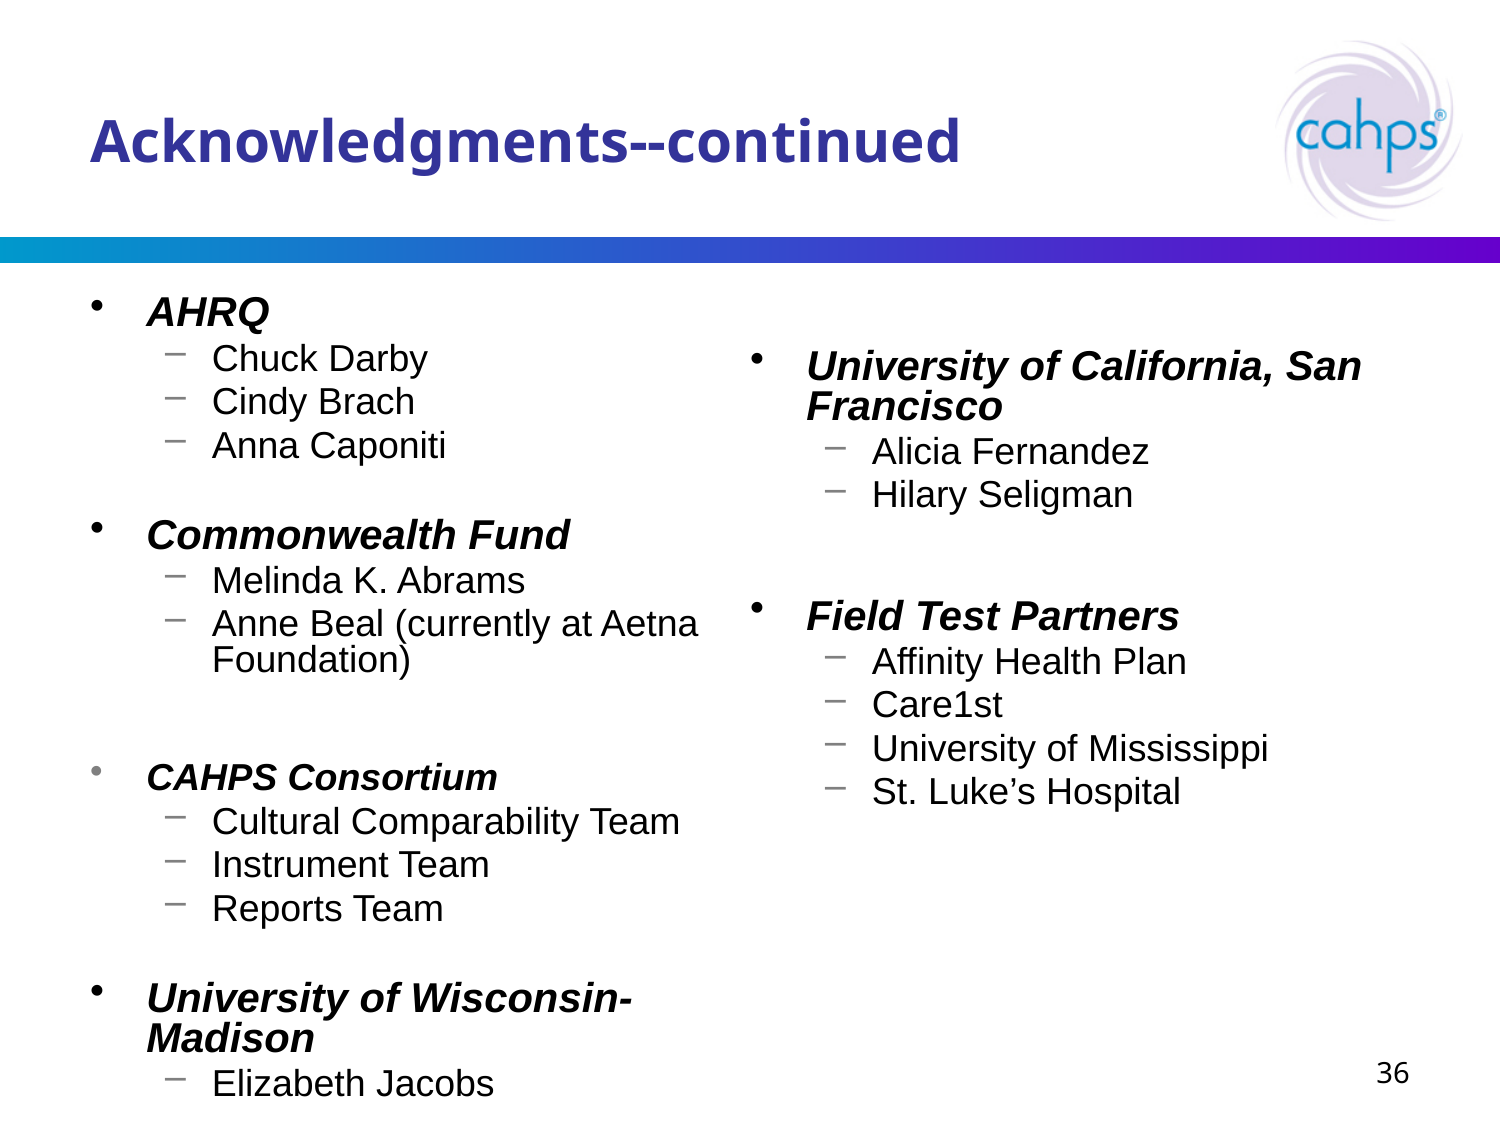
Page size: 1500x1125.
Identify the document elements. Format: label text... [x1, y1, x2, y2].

list AHRQ Chuck Darby Cindy Brach Anna Caponiti Commonwealth Fund Melinda K. Abrams Anne Beal (currently at Aetna Foundation) CAHPS Consortium Cultural Comparability Team Instrument Team Reports Team University of Wisconsin- Madison Elizabeth Jacobs University of California, San Francisco Alicia Fernandez Hilary Seligman Field Test Partners Affinity Health Plan Care1st University of Mississippi St. Luke’s Hospital [75, 287, 1425, 1005]
title Acknowledgments--continued [75, 45, 1313, 233]
picture [1275, 37, 1463, 225]
slide_number 36 [1074, 1046, 1426, 1125]
